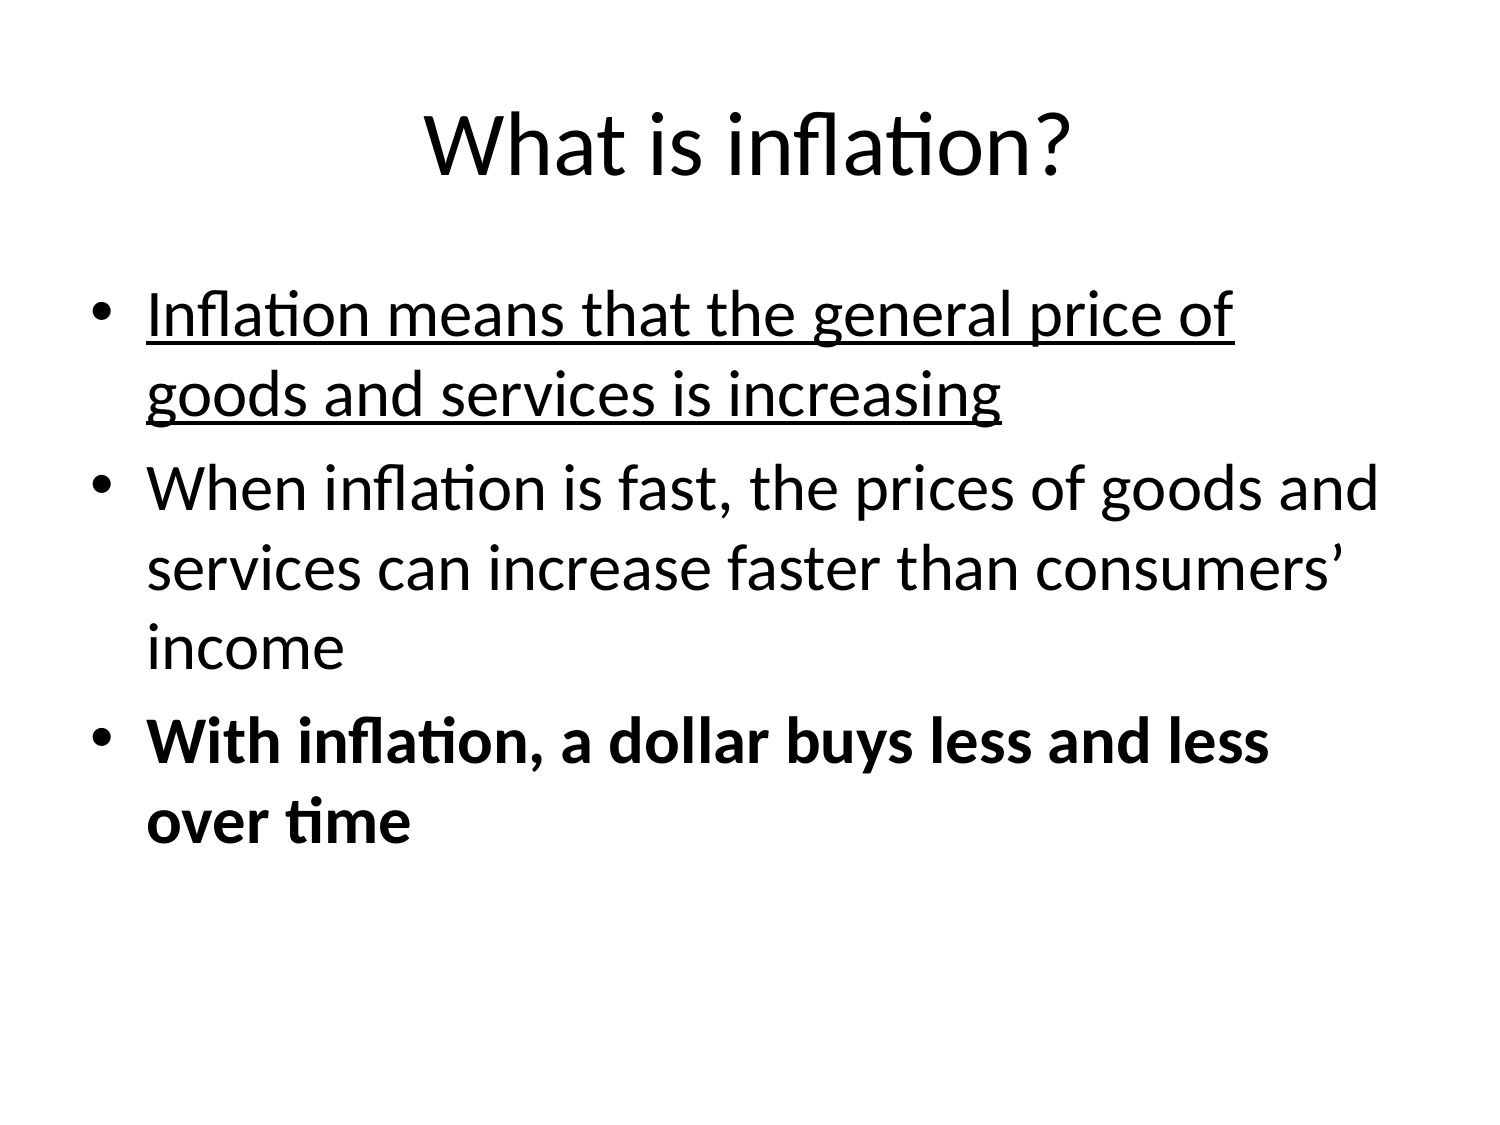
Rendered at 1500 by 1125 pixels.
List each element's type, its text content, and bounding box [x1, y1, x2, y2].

list Inflation means that the general price of goods and services is increasing When inflation is fast, the prices of goods and services can increase faster than consumers’ income With inflation, a dollar buys less and less over time [75, 262, 1425, 1005]
title What is inflation? [75, 45, 1425, 233]
